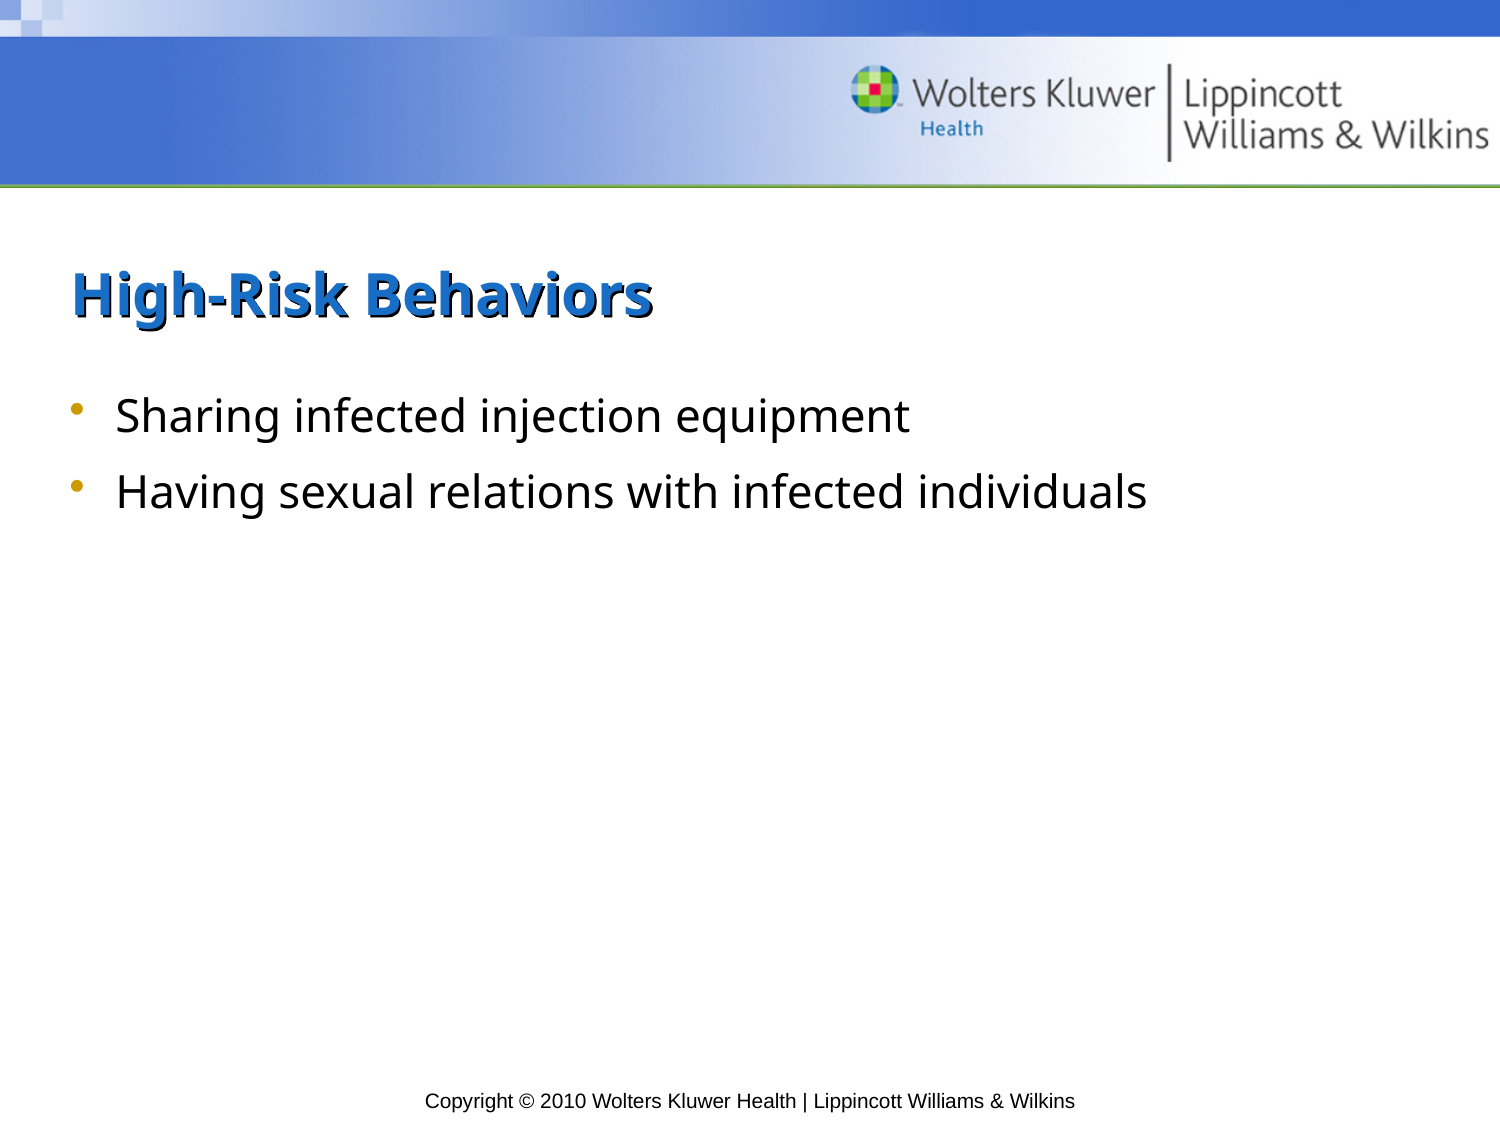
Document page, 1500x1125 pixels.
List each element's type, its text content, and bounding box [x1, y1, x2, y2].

title High-Risk Behaviors [70, 264, 1470, 329]
picture [0, 0, 1500, 188]
list Sharing infected injection equipment Having sexual relations with infected individuals [53, 384, 1468, 1088]
